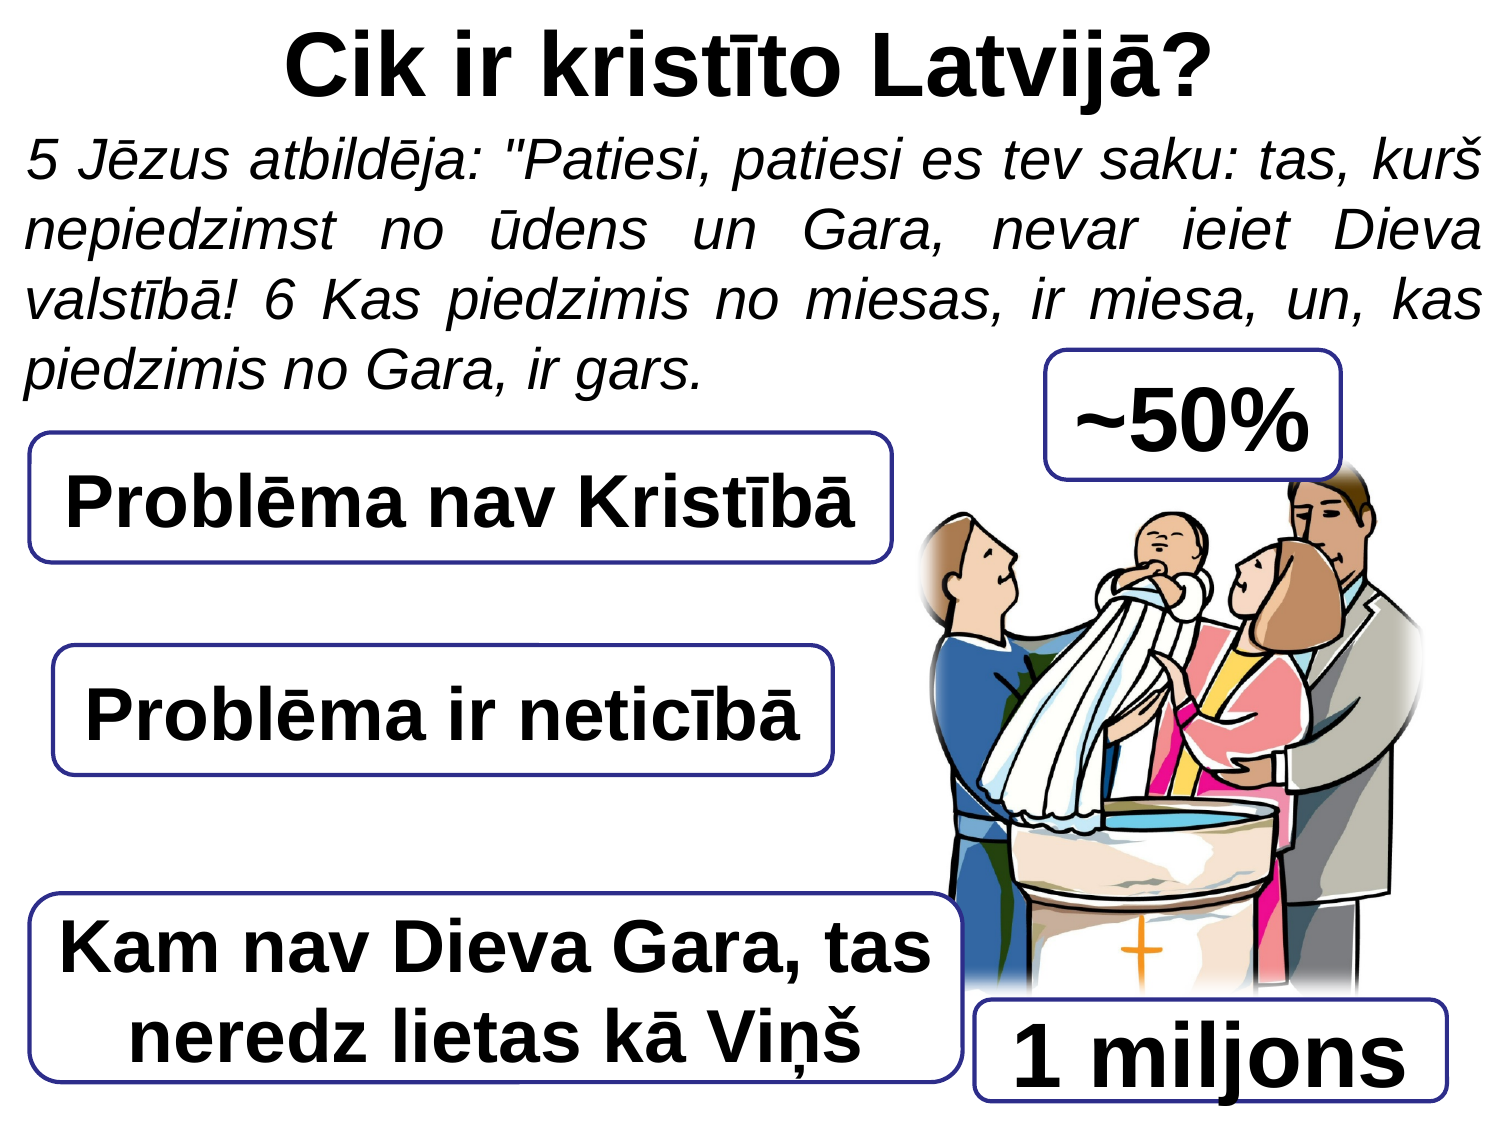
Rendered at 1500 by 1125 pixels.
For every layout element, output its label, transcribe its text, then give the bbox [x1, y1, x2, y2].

text_box 1 miljons [972, 997, 1450, 1104]
title Cik ir kristīto Latvijā? [0, 0, 1500, 149]
text_box Kam nav Dieva Gara, tas neredz lietas kā Viņš [27, 891, 965, 1085]
text_box ~50% [1043, 347, 1343, 454]
text_box Problēma ir neticībā [50, 642, 835, 778]
text_box Problēma nav Kristībā [27, 430, 894, 565]
list 5 Jēzus atbildēja: "Patiesi, patiesi es tev saku: tas, kurš nepiedzimst no ūdens un Gara, nevar ieiet Dieva valstībā! 6 Kas piedzimis no miesas, ir miesa, un, kas piedzimis no Gara, ir gars. [0, 149, 1500, 419]
picture [915, 455, 1426, 1000]
